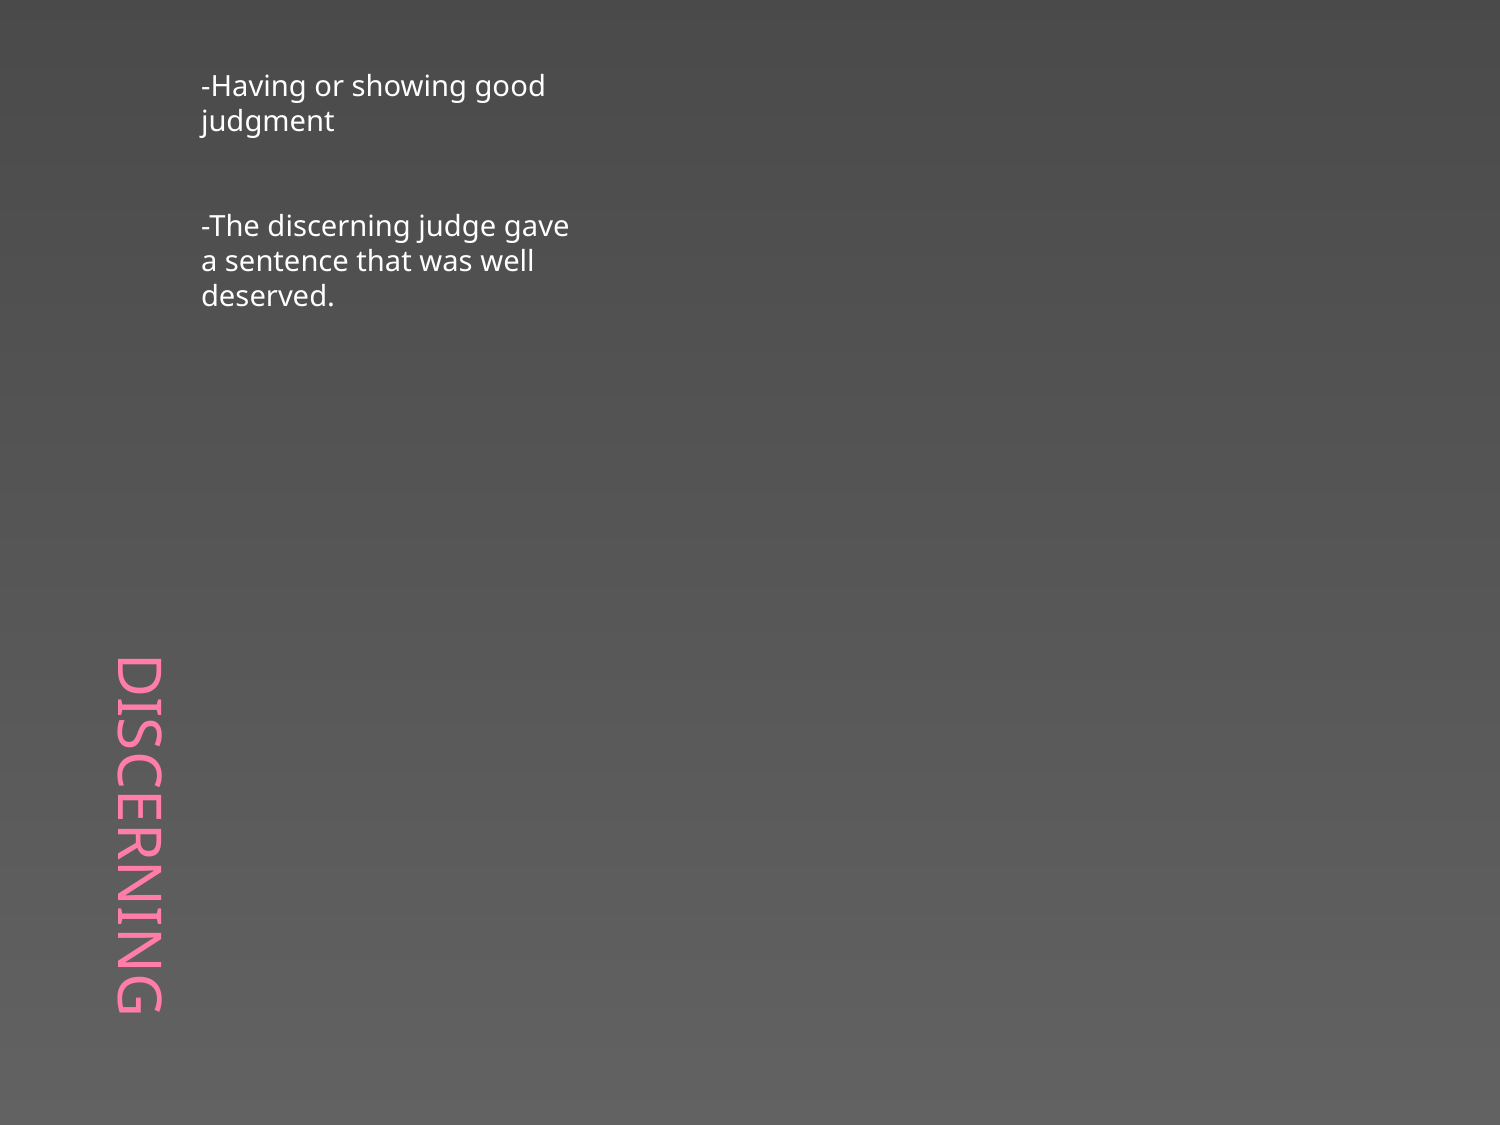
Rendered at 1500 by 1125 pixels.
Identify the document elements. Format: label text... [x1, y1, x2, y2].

title Discerning [36, 60, 186, 1036]
list -Having or showing good judgment -The discerning judge gave a sentence that was well deserved. [186, 60, 587, 1036]
